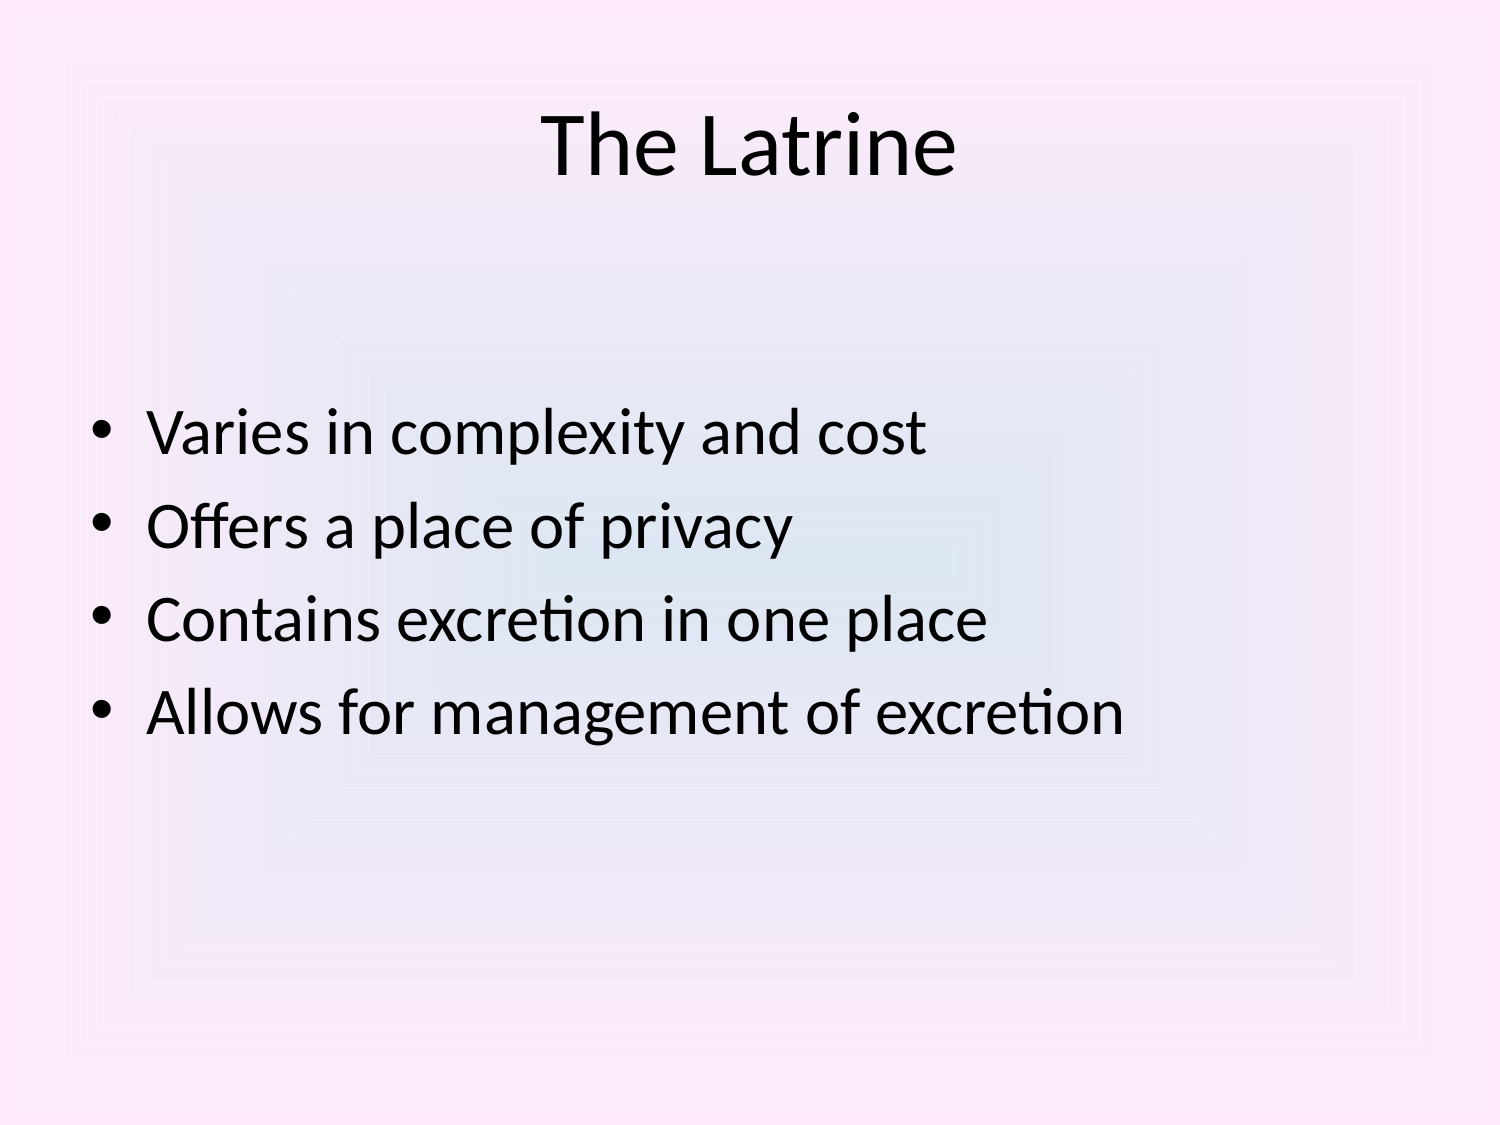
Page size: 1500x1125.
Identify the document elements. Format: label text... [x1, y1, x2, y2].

title The Latrine [75, 45, 1425, 233]
list Varies in complexity and cost Offers a place of privacy Contains excretion in one place Allows for management of excretion [75, 380, 1425, 799]
